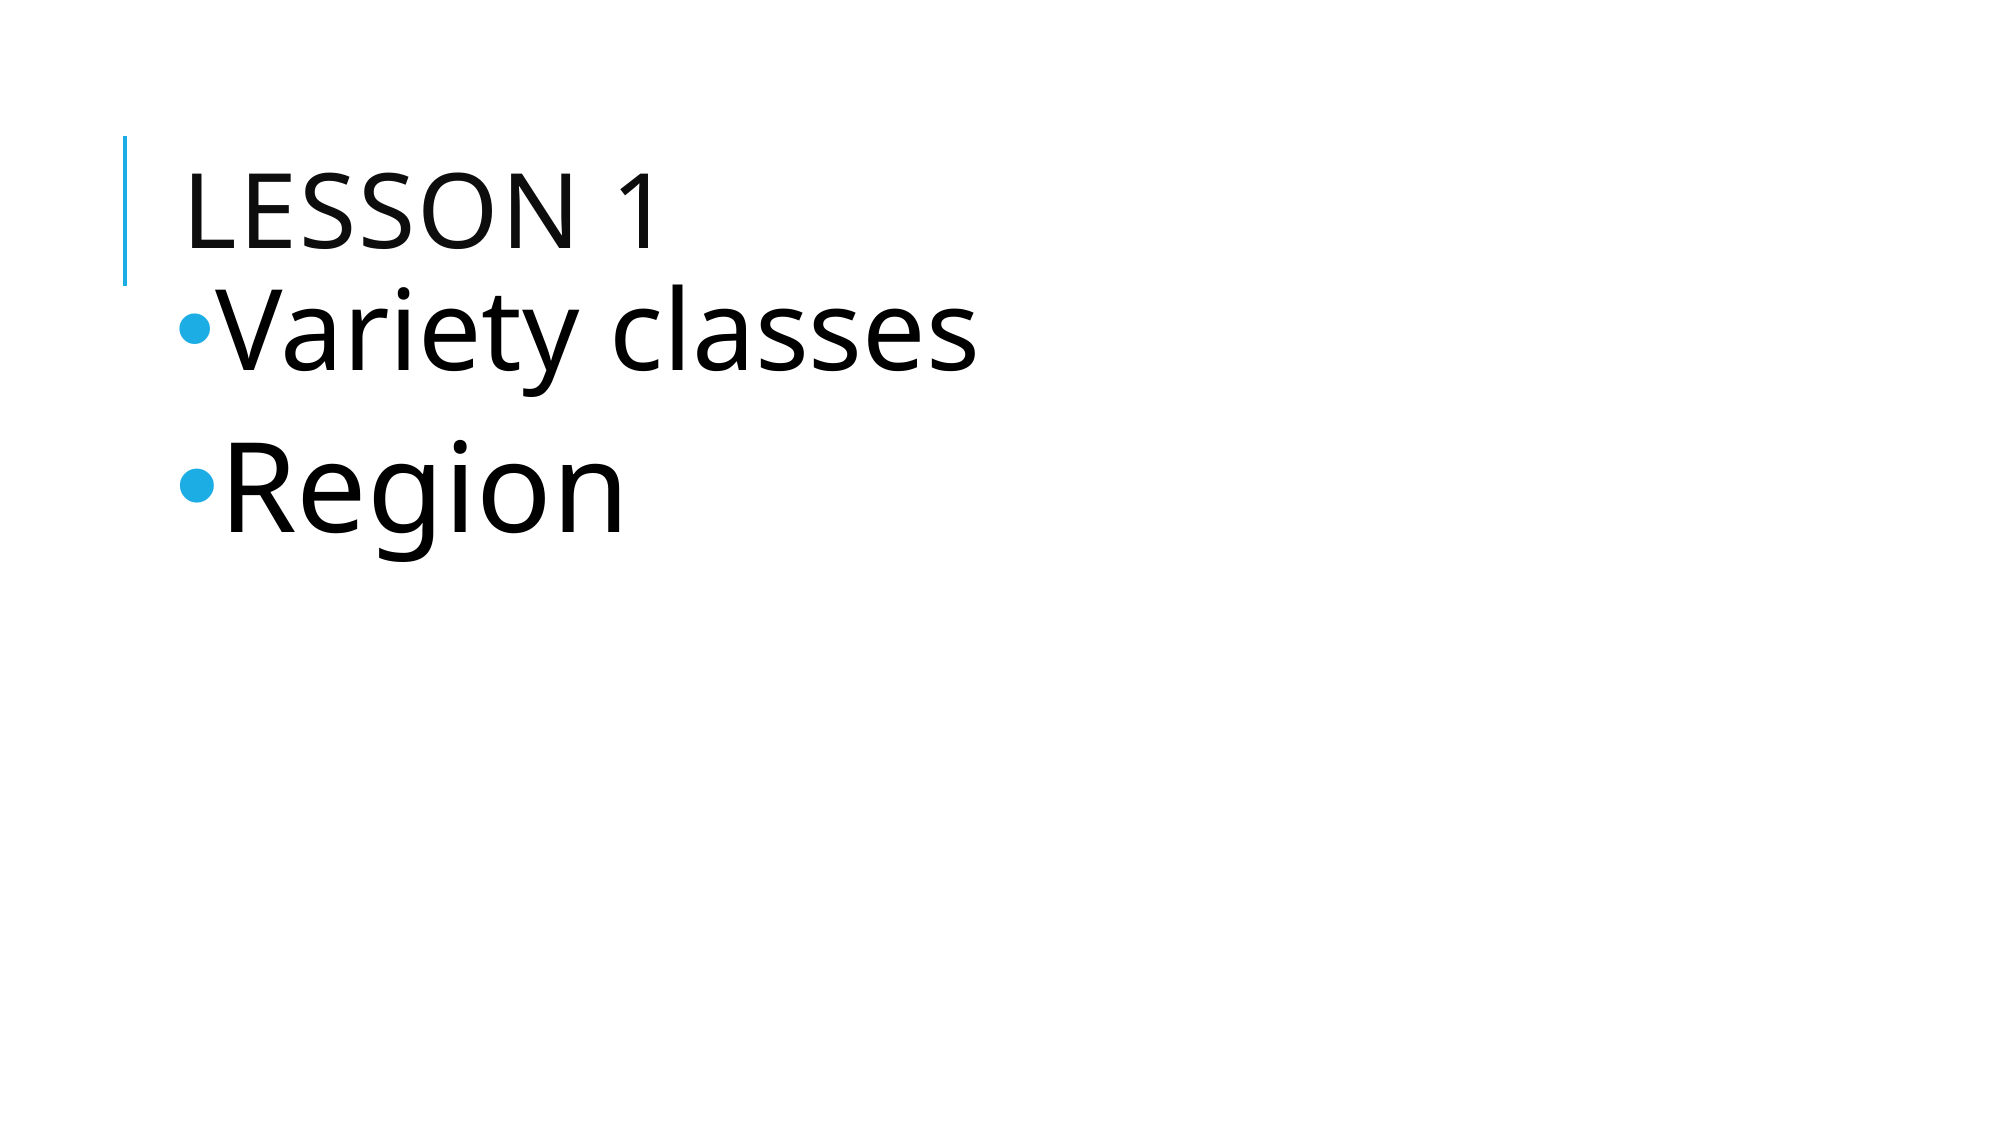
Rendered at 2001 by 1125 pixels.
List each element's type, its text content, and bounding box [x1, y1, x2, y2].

list Variety classes Region [168, 266, 1763, 1035]
title Lesson 1 [168, 96, 1763, 266]
